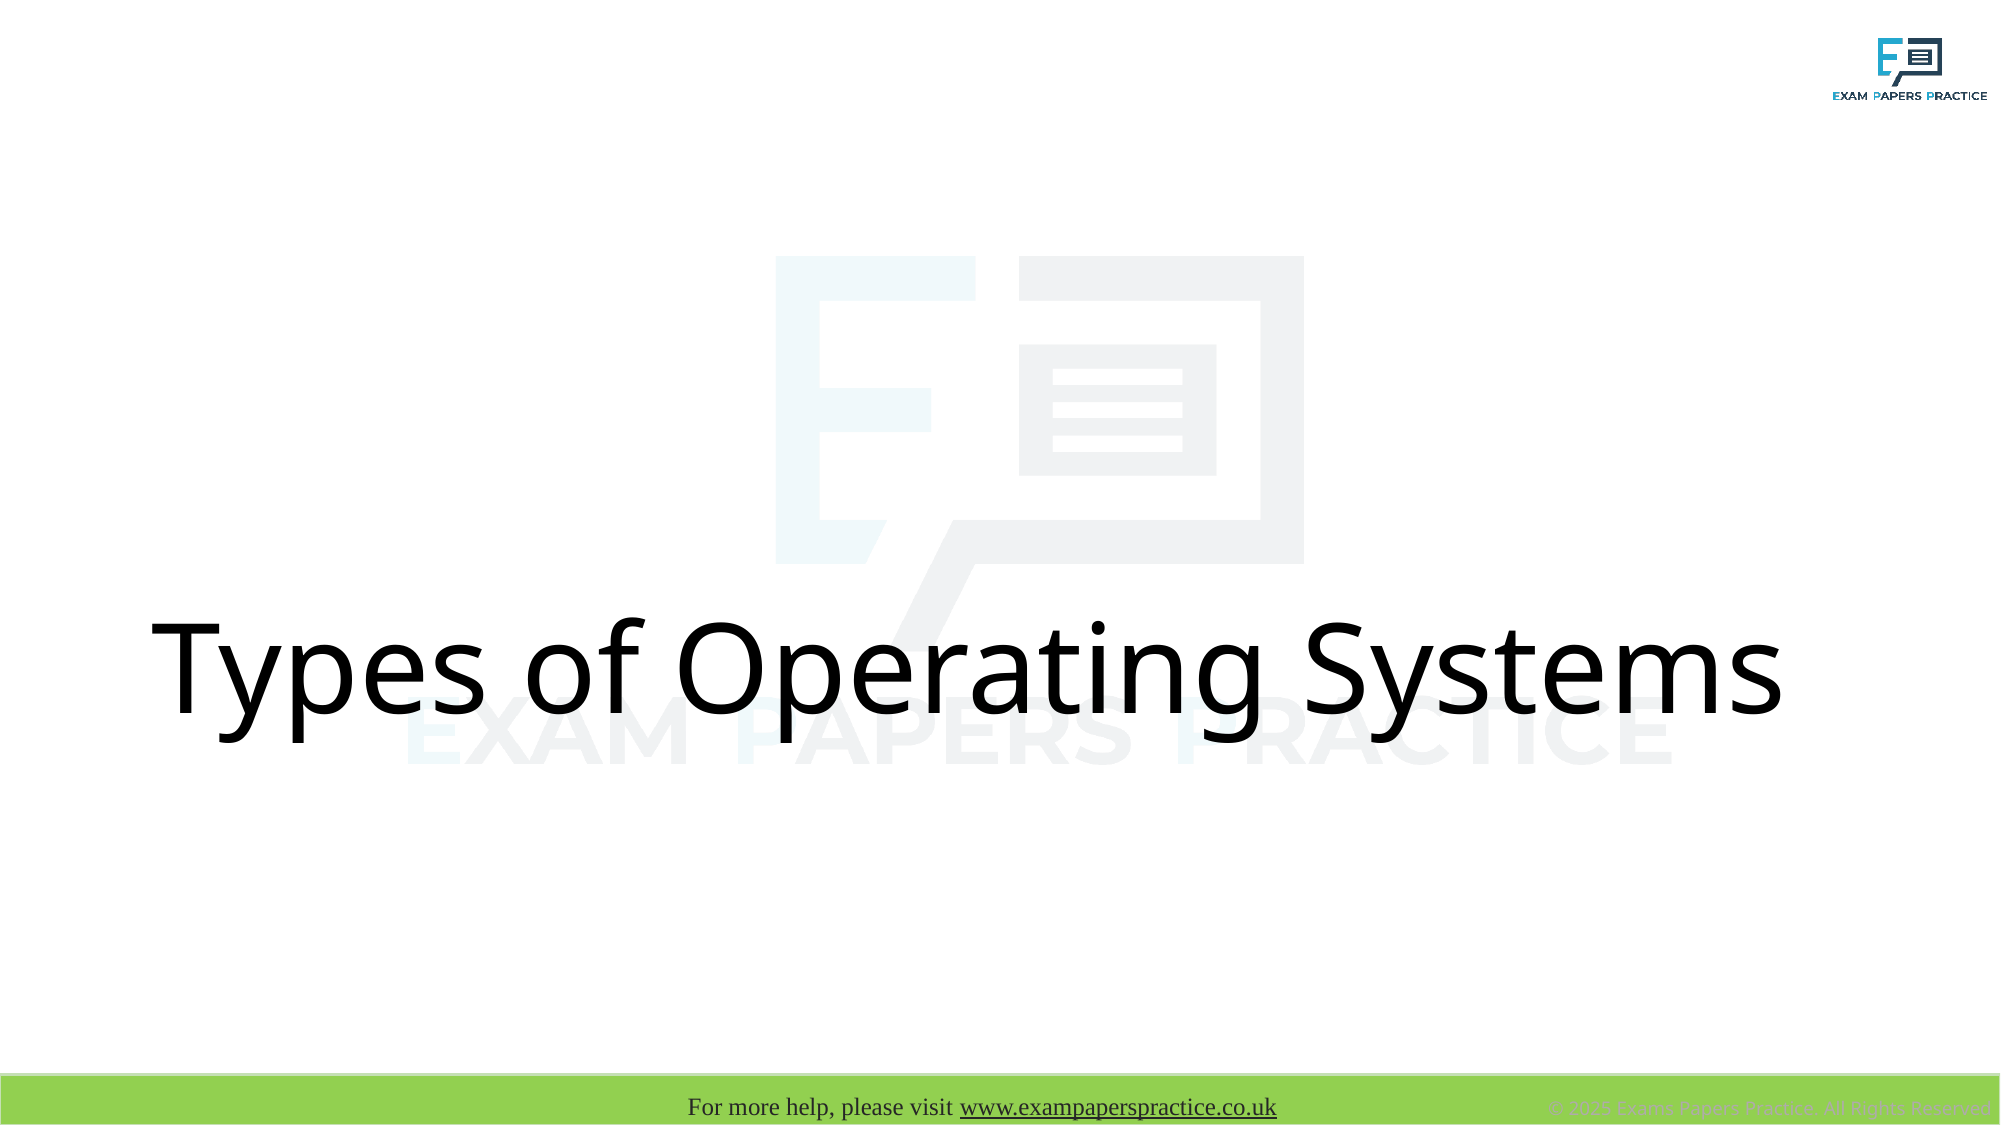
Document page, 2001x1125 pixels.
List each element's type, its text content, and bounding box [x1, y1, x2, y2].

title Types of Operating Systems [136, 280, 1862, 749]
